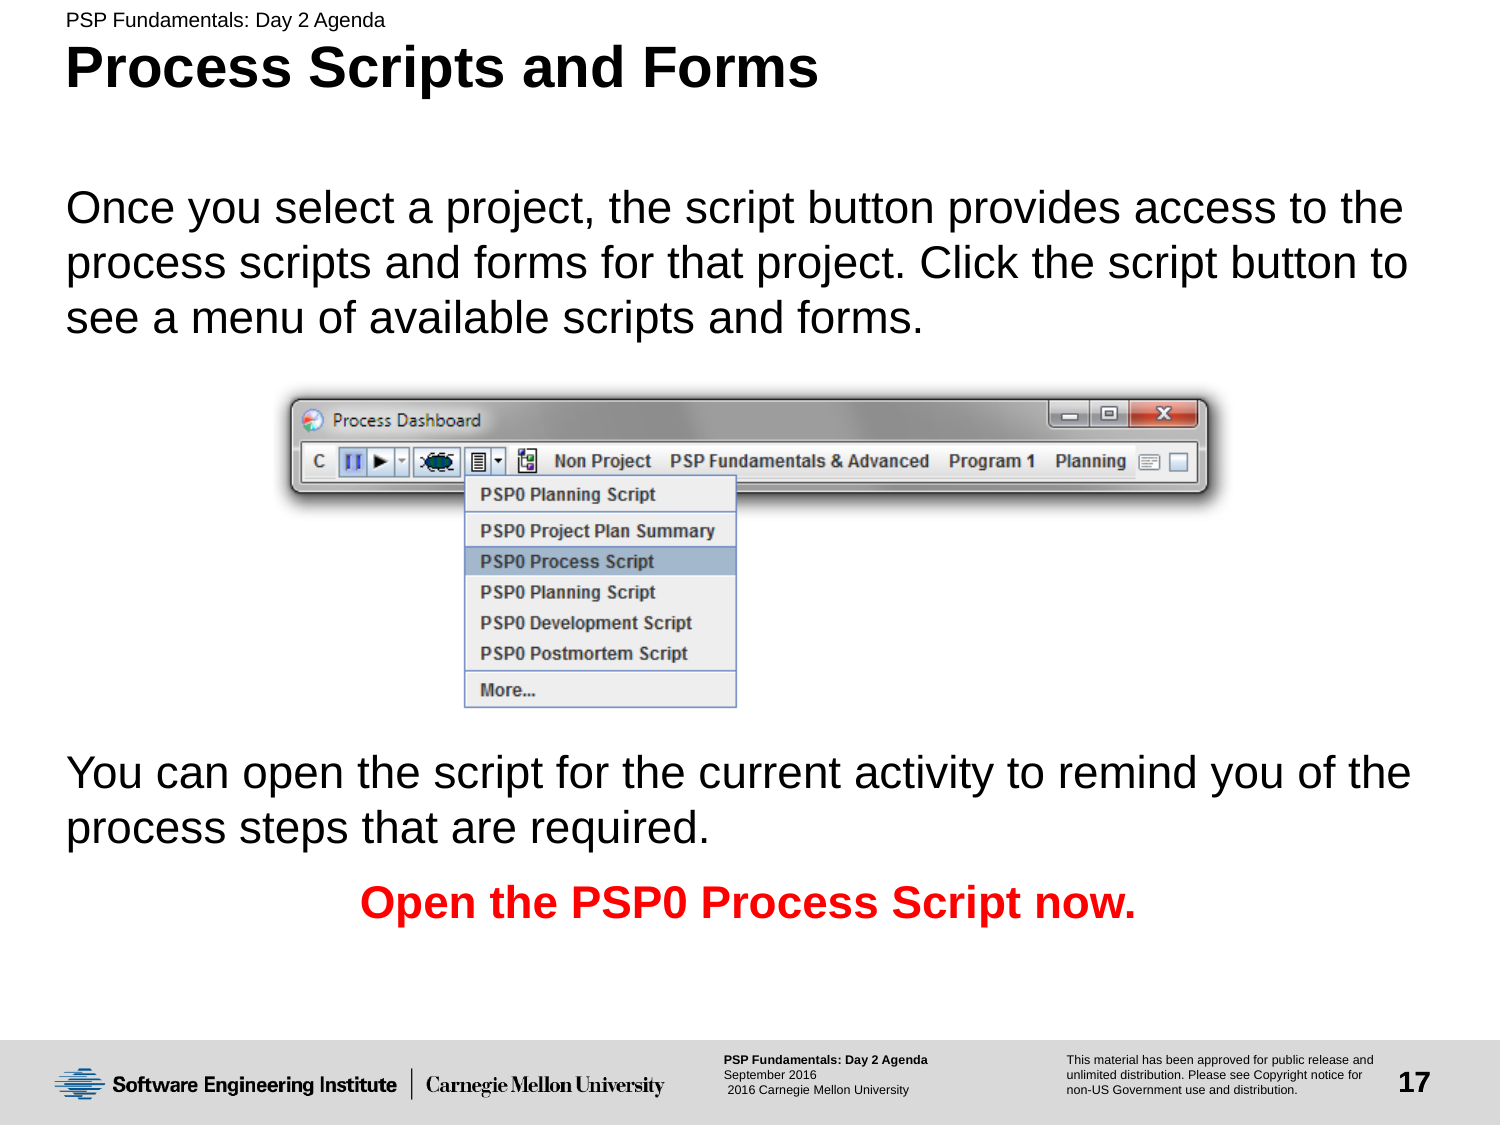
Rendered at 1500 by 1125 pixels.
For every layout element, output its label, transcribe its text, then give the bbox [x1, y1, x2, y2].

list Once you select a project, the script button provides access to the process scripts and forms for that project. Click the script button to see a menu of available scripts and forms. You can open the script for the current activity to remind you of the process steps that are required. Open the PSP0 Process Script now. [65, 177, 1431, 1000]
picture [273, 379, 1235, 717]
title Process Scripts and Forms [65, 37, 1430, 148]
picture [46, 1061, 673, 1104]
